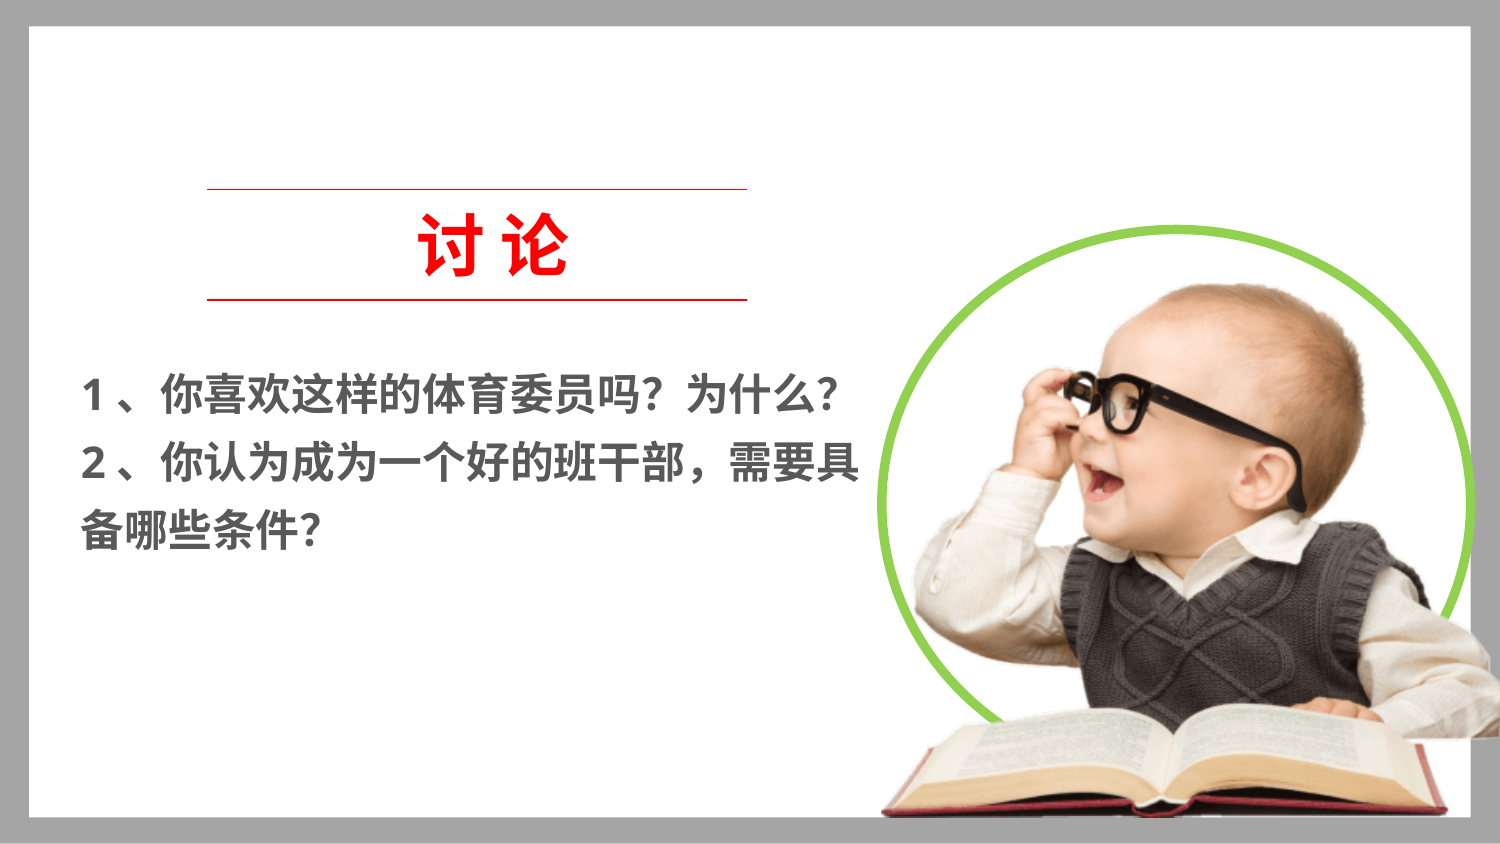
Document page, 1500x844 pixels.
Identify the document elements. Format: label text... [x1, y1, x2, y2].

text_box [999, 228, 1353, 283]
text_box [28, 25, 1472, 818]
text_box [0, 0, 1500, 844]
text_box 1、你喜欢这样的体育委员吗？为什么？ 2、你认为成为一个好的班干部，需要具备哪些条件？ [69, 345, 881, 561]
text_box 讨 论 [207, 197, 748, 292]
picture [881, 283, 1500, 818]
